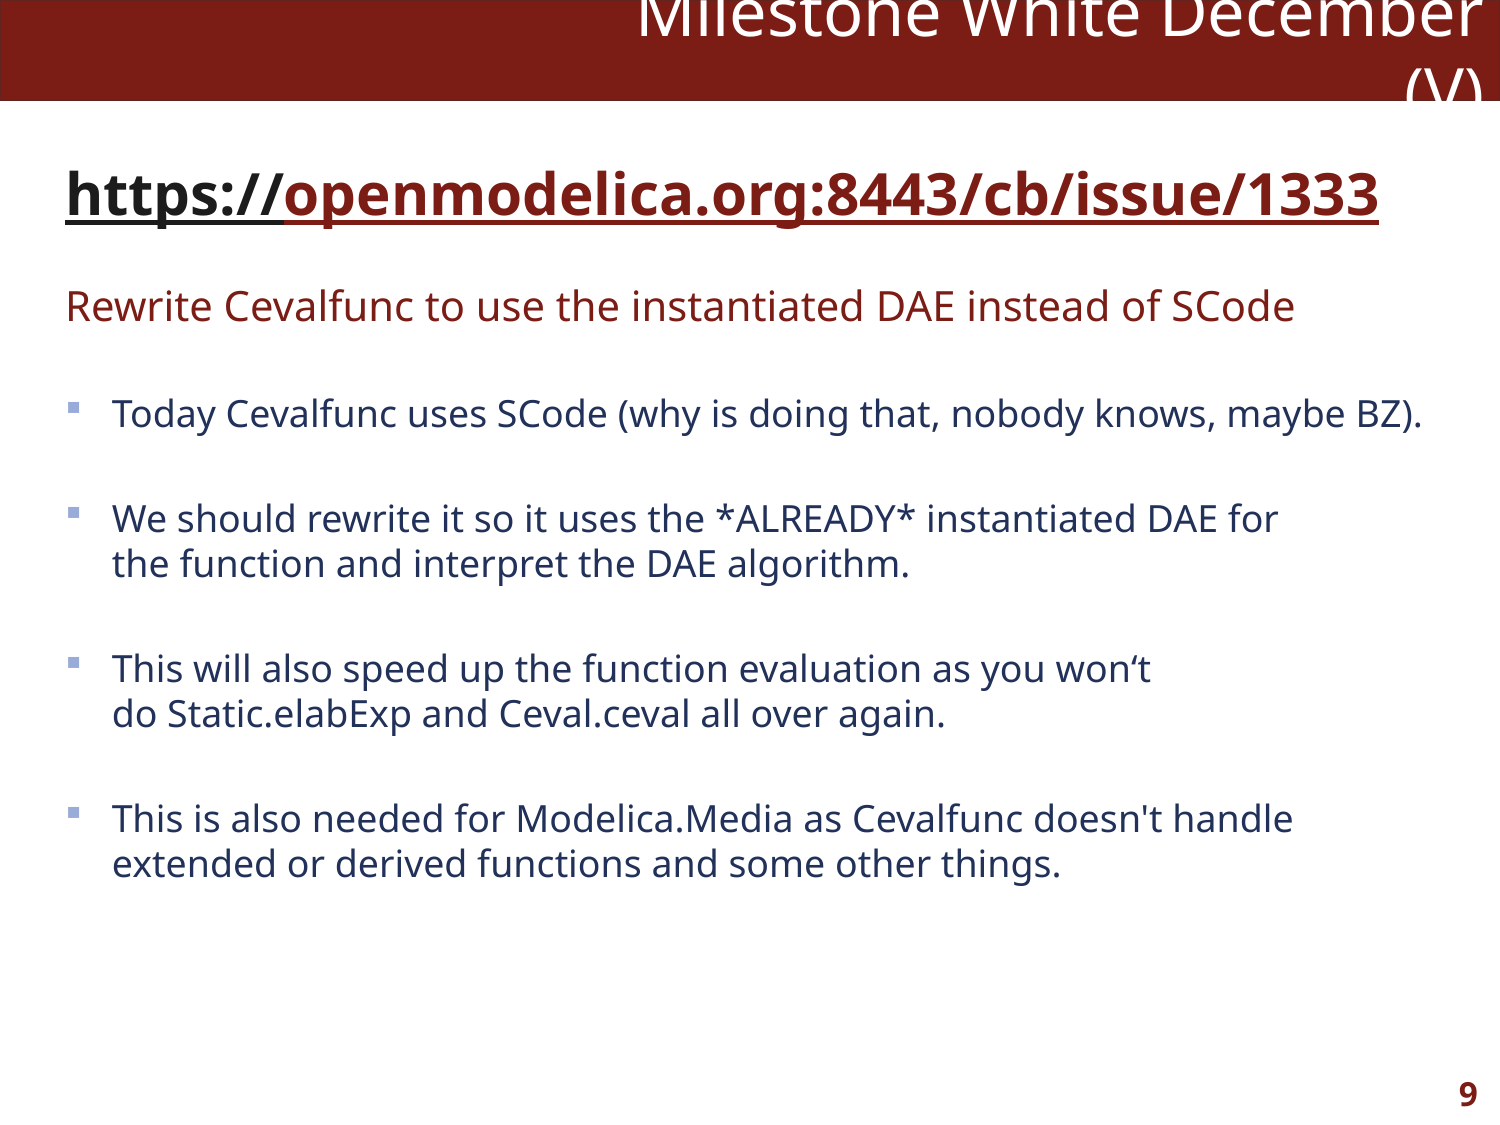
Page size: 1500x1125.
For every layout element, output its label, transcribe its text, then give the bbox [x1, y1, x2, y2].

slide_number 9 [1342, 1065, 1494, 1116]
title Milestone White December (V) [537, 0, 1500, 101]
list https://openmodelica.org:8443/cb/issue/1333 Rewrite Cevalfunc to use the instantiated DAE instead of SCode Today Cevalfunc uses SCode (why is doing that, nobody knows, maybe BZ). We should rewrite it so it uses the *ALREADY* instantiated DAE for the function and interpret the DAE algorithm. This will also speed up the function evaluation as you won‘t do Static.elabExp and Ceval.ceval all over again. This is also needed for Modelica.Media as Cevalfunc doesn't handle extended or derived functions and some other things. [49, 149, 1451, 1076]
